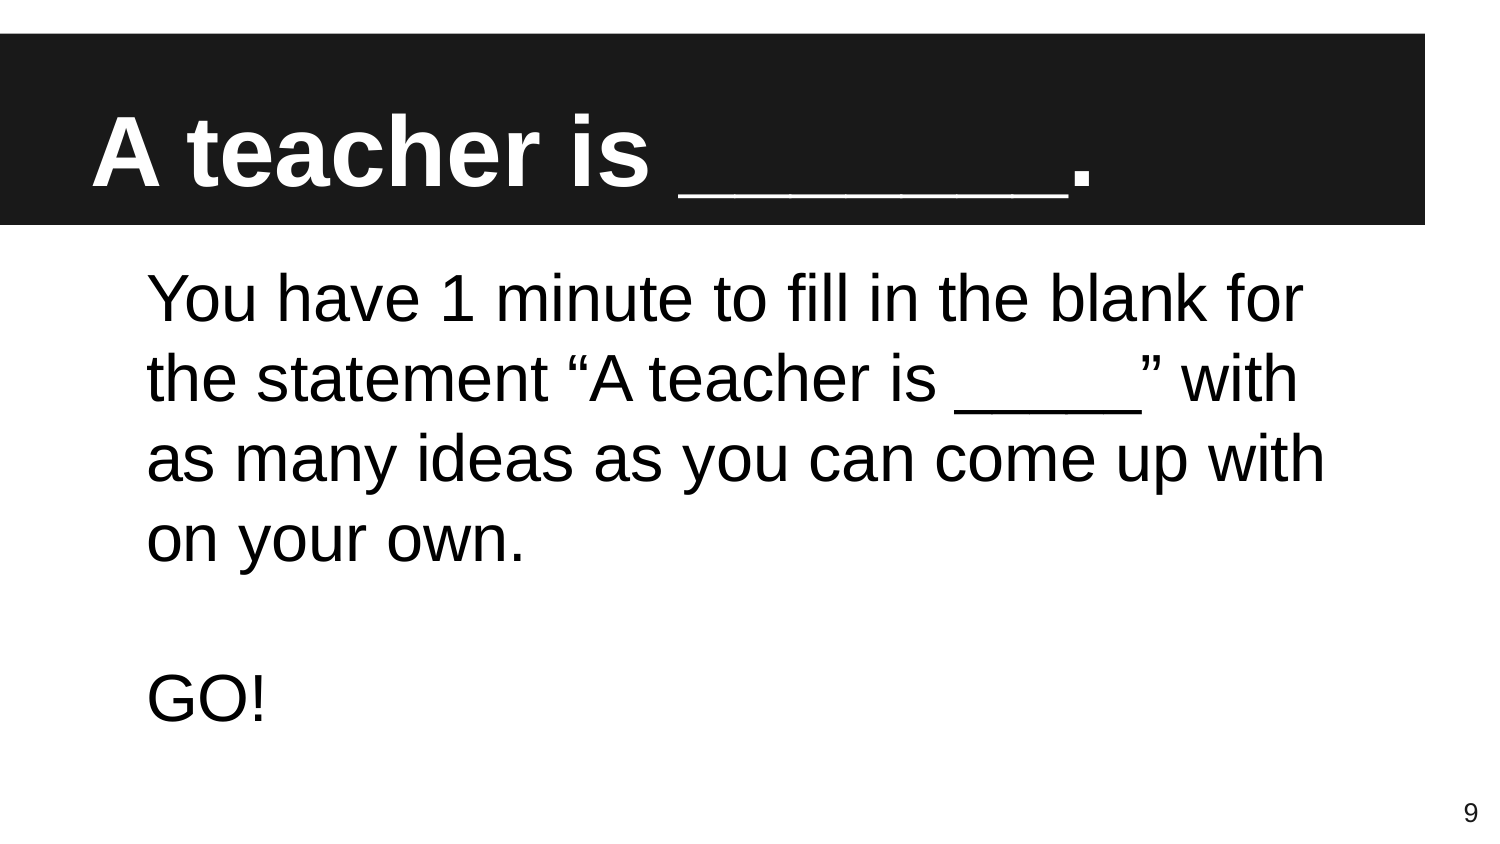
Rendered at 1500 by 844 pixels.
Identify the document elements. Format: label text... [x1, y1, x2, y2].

title A teacher is _______. [75, 33, 1425, 221]
slide_number 9 [1403, 779, 1494, 844]
list You have 1 minute to fill in the blank for the statement “A teacher is _____” with as many ideas as you can come up with on your own. GO! [131, 239, 1373, 808]
